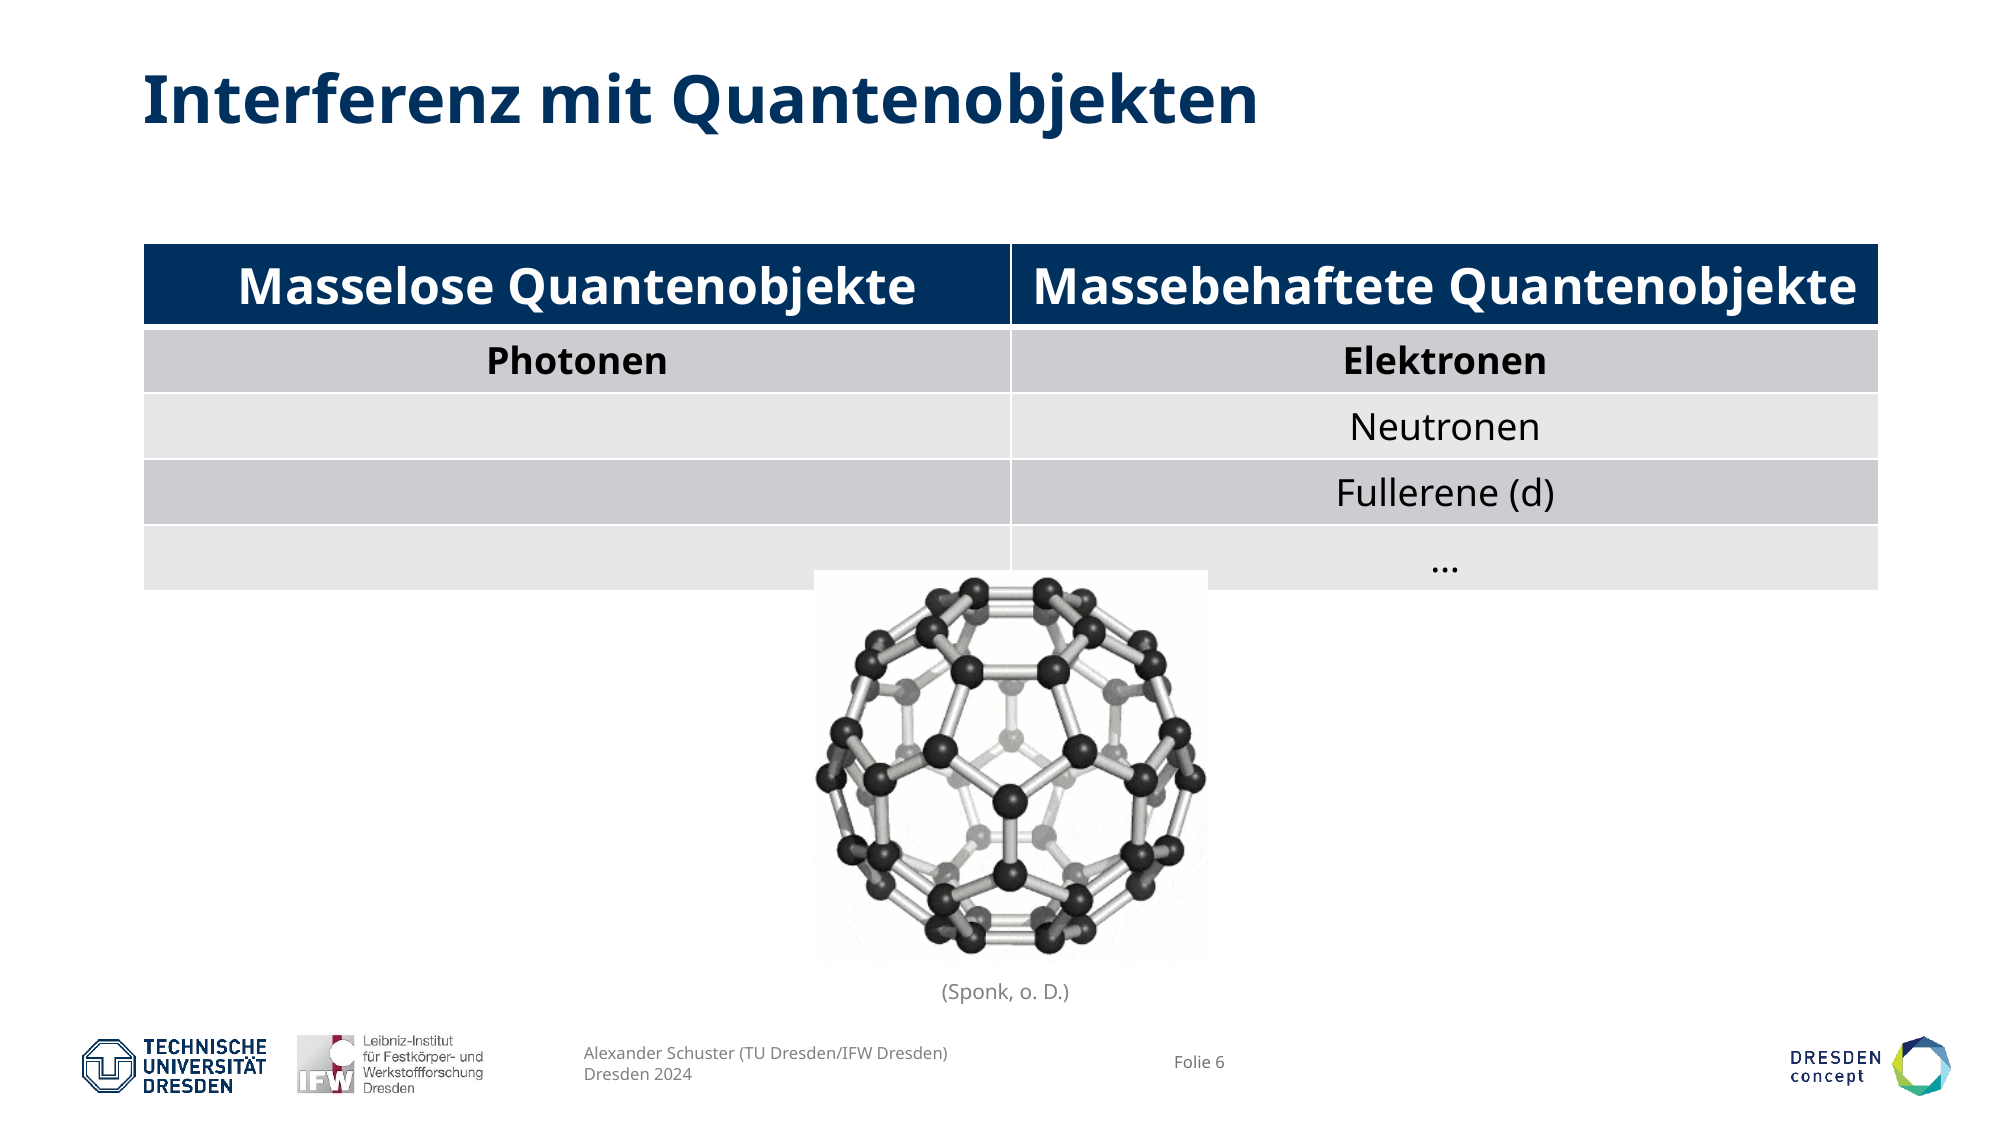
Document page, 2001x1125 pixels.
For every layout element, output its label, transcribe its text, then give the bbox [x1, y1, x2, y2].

picture [814, 570, 1208, 964]
picture [294, 1032, 486, 1096]
text_box (Sponk, o. D.) [927, 971, 1096, 1011]
picture [1791, 1036, 1951, 1096]
title Interferenz mit Quantenobjekten [143, 56, 1880, 169]
picture [82, 1039, 266, 1093]
